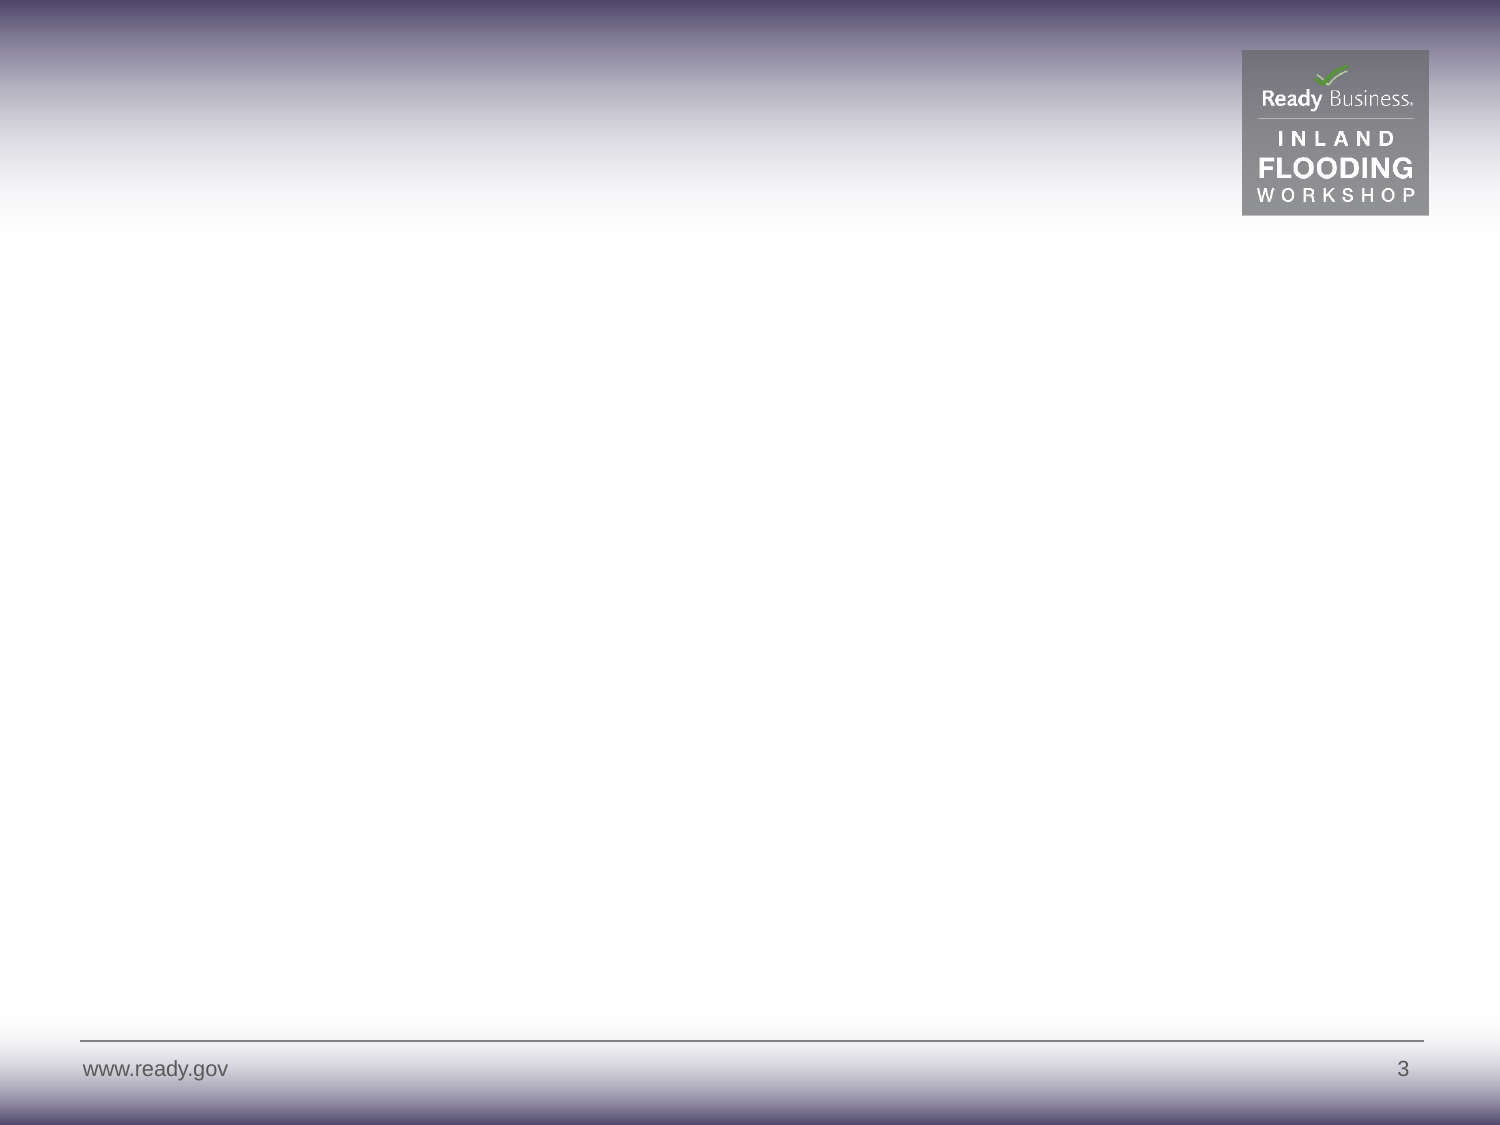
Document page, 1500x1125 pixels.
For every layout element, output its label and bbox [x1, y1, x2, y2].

picture [1241, 50, 1429, 216]
